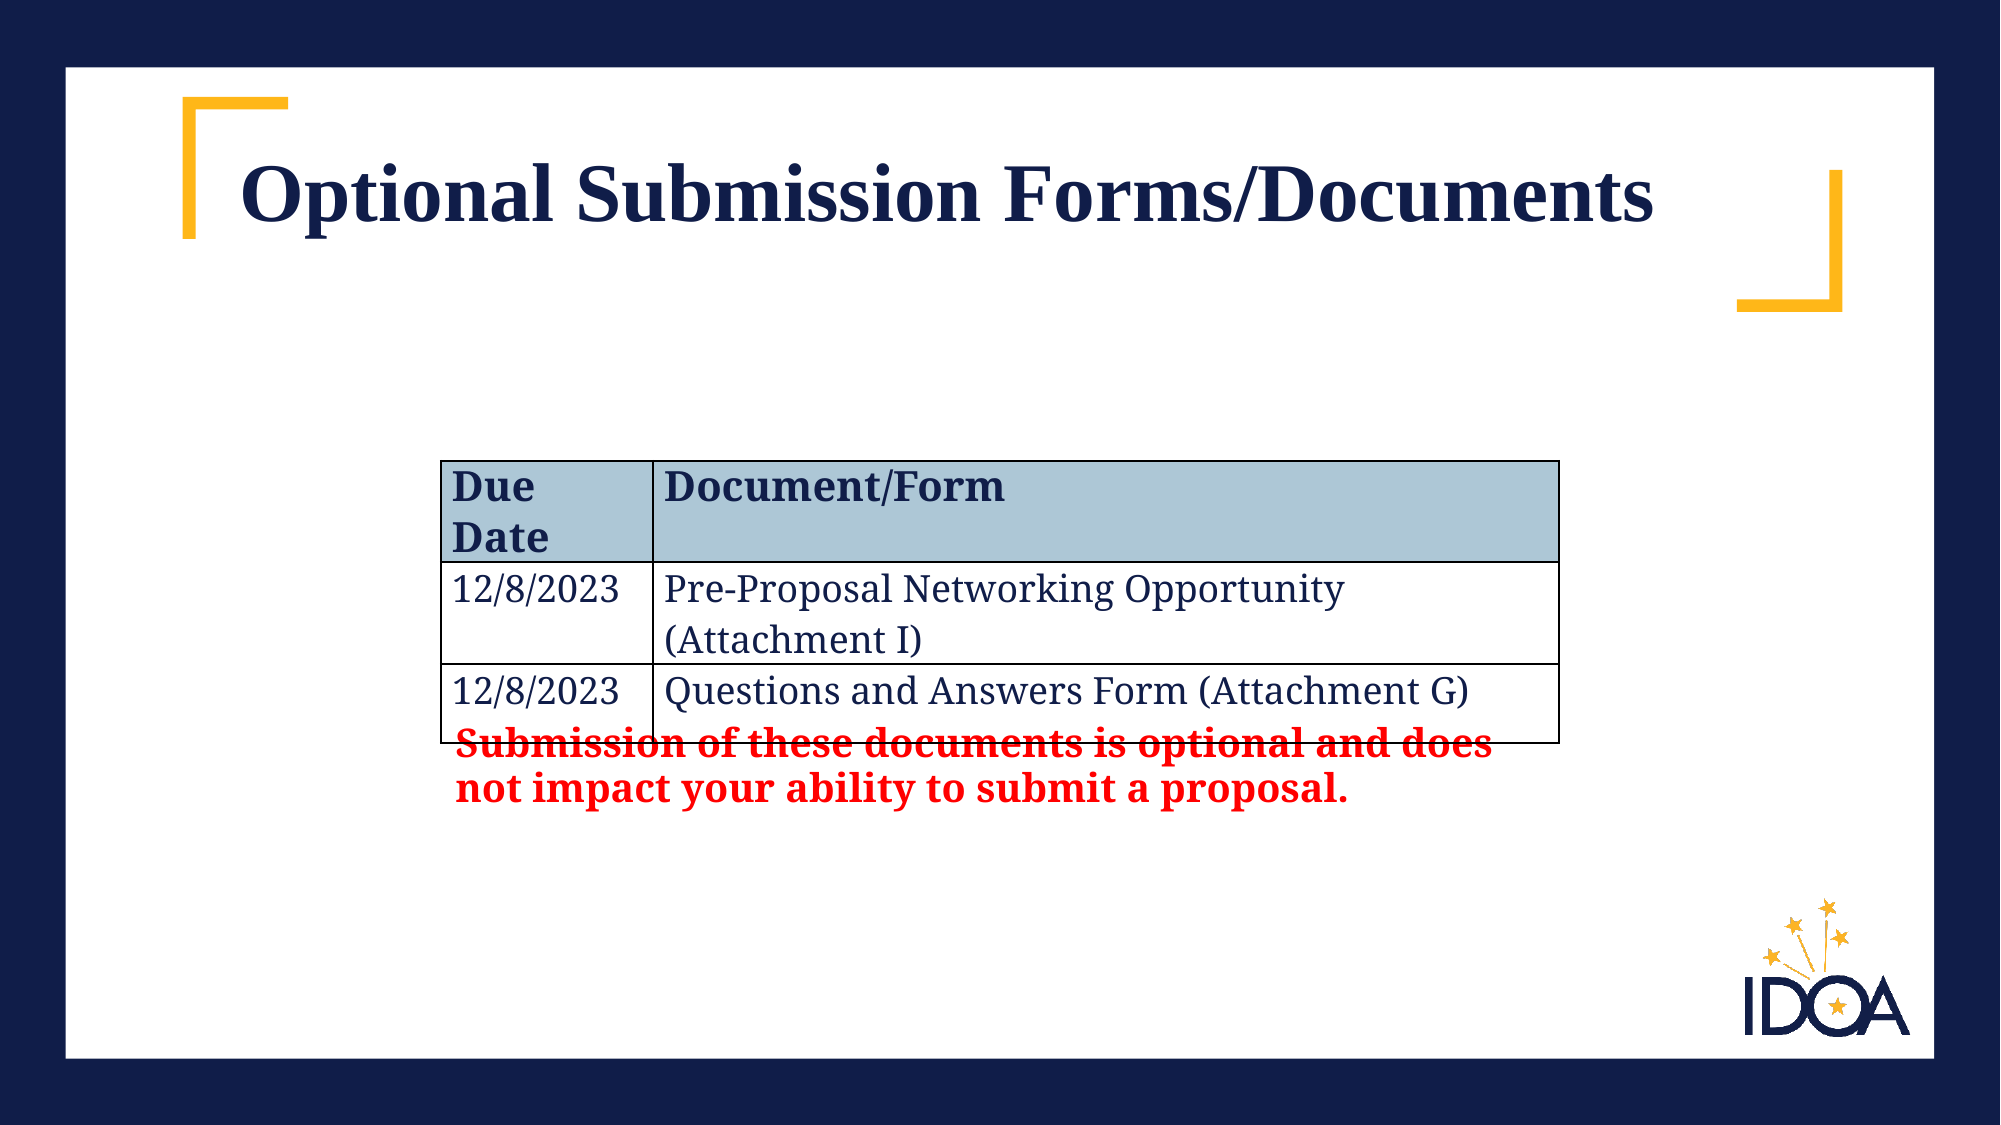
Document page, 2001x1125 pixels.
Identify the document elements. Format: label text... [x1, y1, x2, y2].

table_header Document/Form [654, 462, 1558, 561]
title Optional Submission Forms/Documents [225, 142, 1800, 279]
table_cell 12/8/2023 [442, 665, 652, 742]
picture [1702, 857, 1959, 1114]
table_cell Pre-Proposal Networking Opportunity (Attachment I) [654, 563, 1558, 663]
table_cell 12/8/2023 [442, 563, 652, 663]
list Submission of these documents is optional and does not impact your ability to submit a proposal. [440, 744, 1560, 851]
table_header Due Date [442, 462, 652, 561]
table_cell Questions and Answers Form (Attachment G) [654, 665, 1558, 742]
